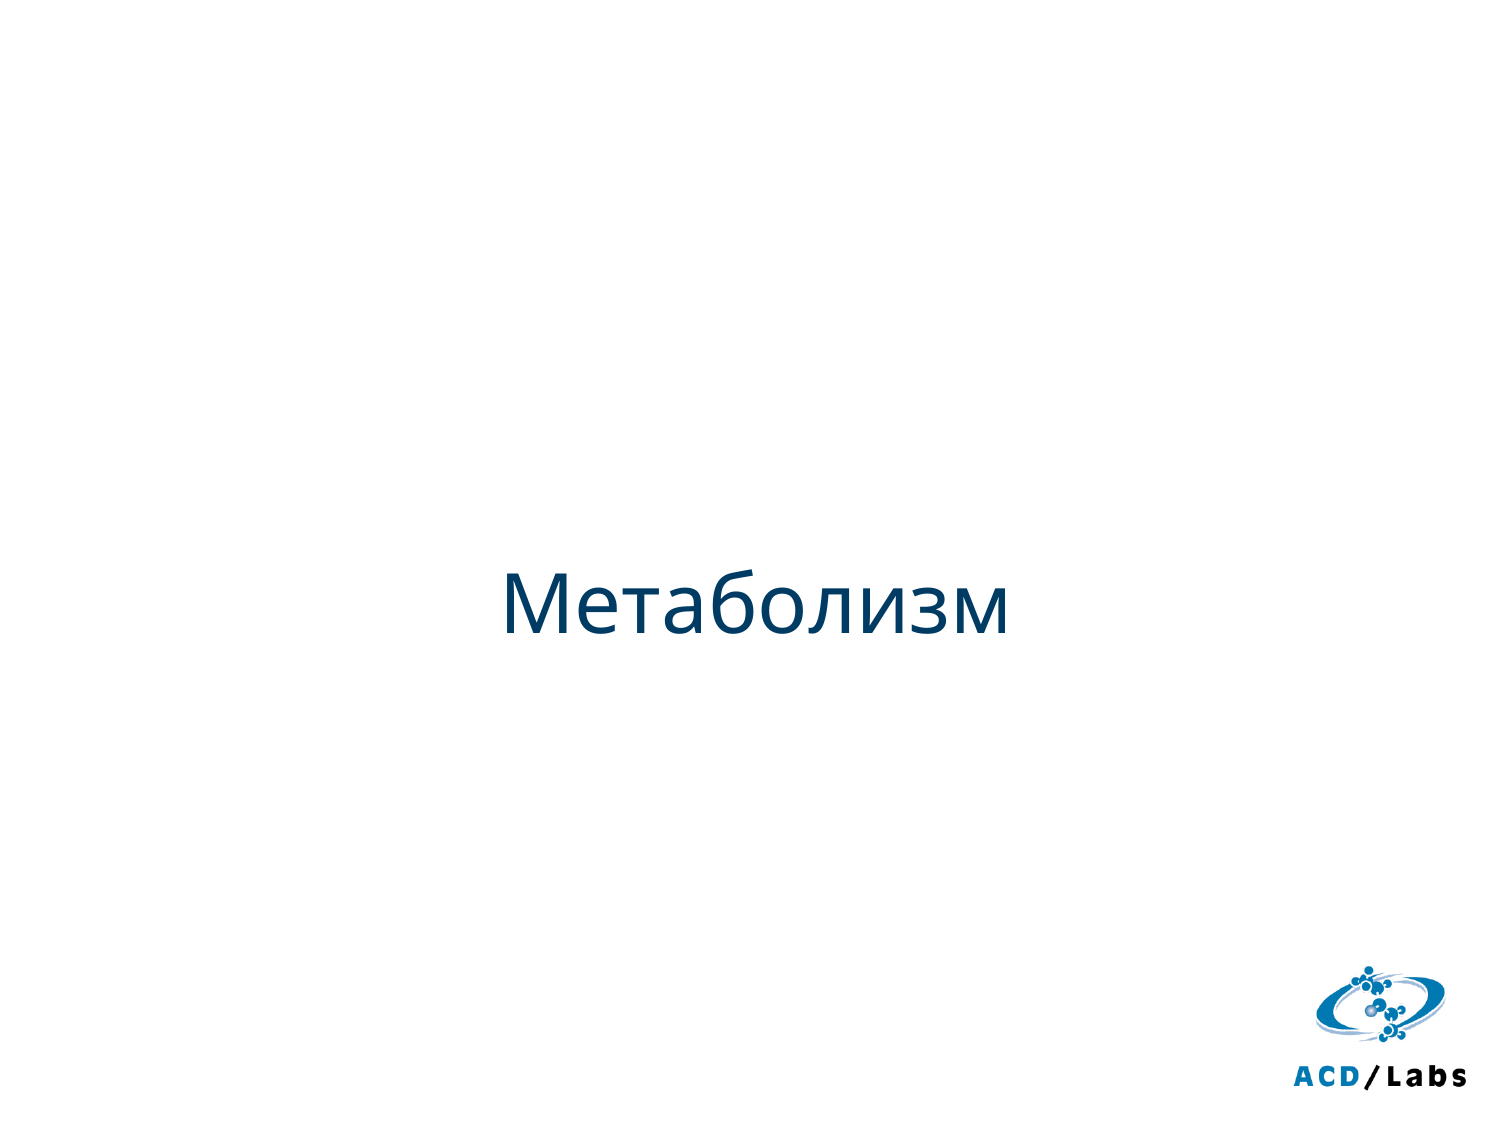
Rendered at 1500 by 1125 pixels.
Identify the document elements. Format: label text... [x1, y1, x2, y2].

picture [1293, 964, 1471, 1101]
list Метаболизм [118, 476, 1394, 724]
